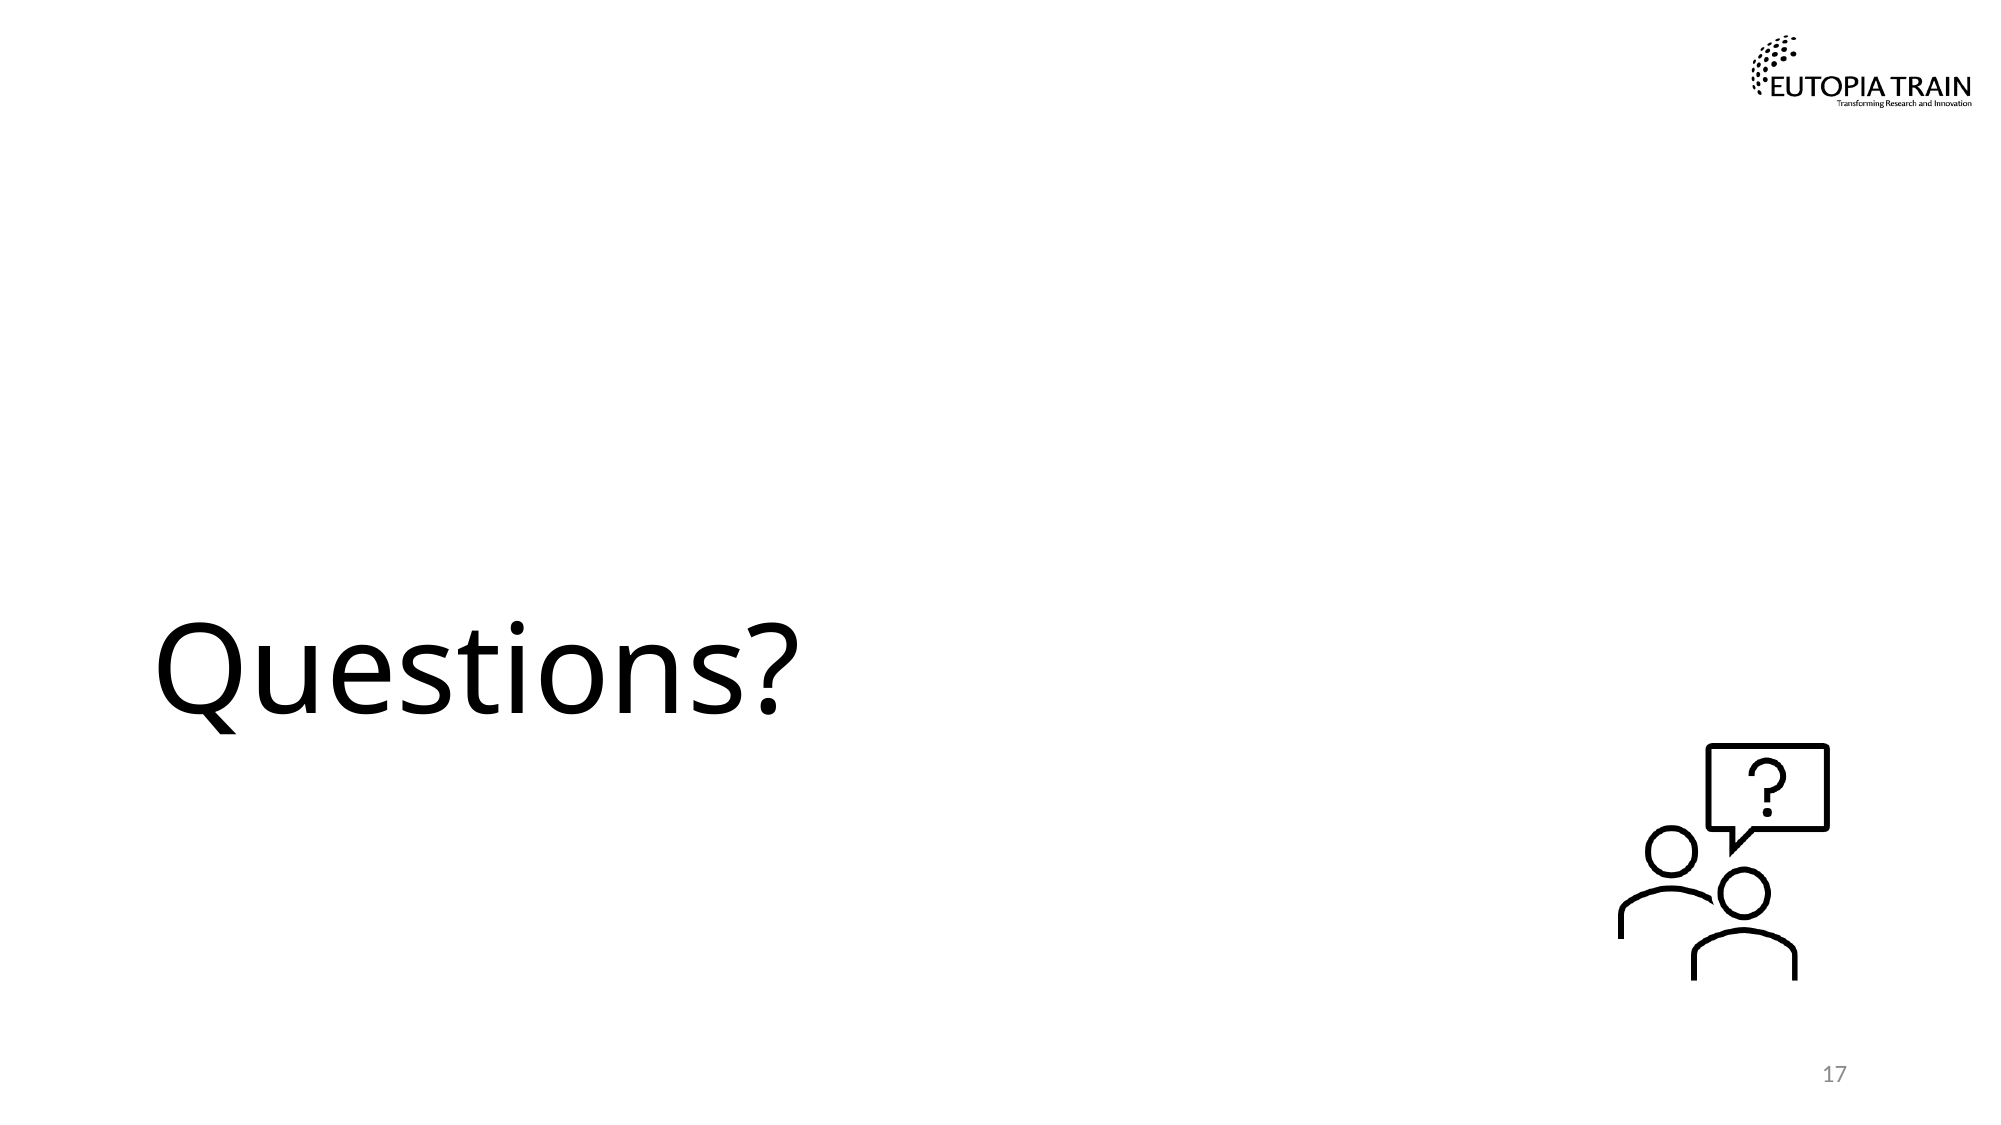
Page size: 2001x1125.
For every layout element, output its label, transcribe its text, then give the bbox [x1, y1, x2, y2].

slide_number 17 [1412, 1042, 1863, 1103]
picture [1582, 719, 1867, 1004]
picture [1749, 31, 1976, 111]
title Questions? [136, 280, 1862, 749]
